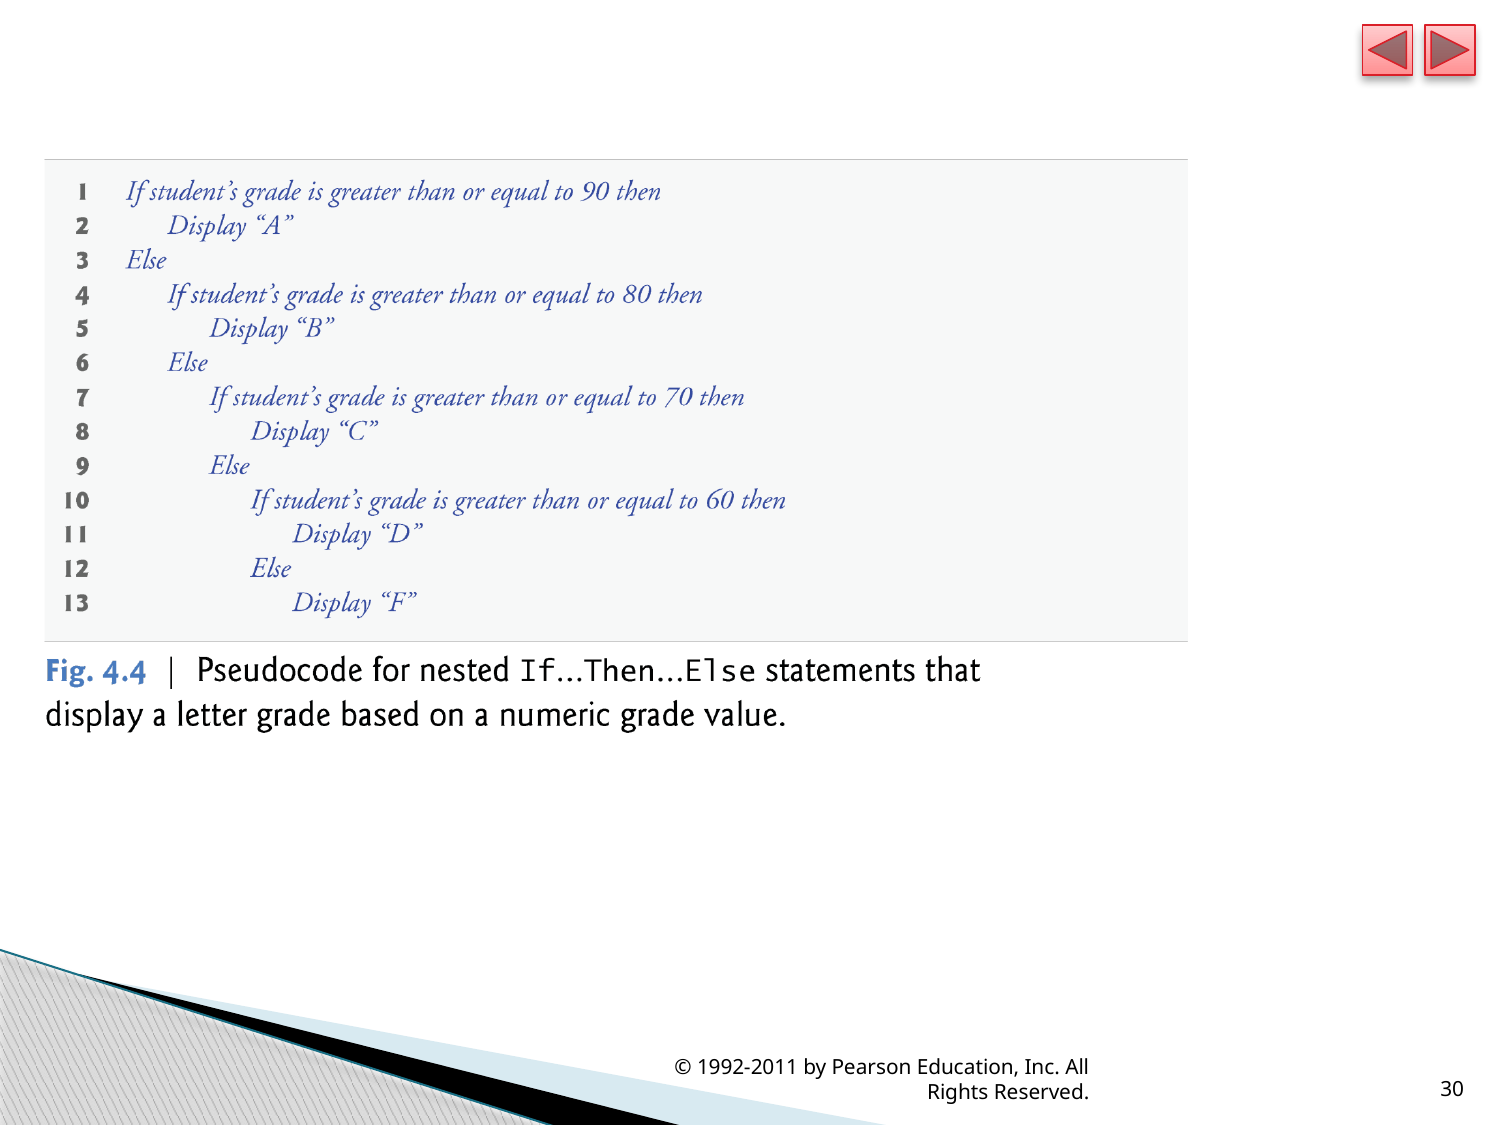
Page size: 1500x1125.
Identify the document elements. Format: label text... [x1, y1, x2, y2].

slide_number 30 [1418, 1051, 1479, 1112]
footer © 1992-2011 by Pearson Education, Inc. All Rights Reserved. [650, 1051, 1105, 1112]
picture [0, 106, 1500, 1018]
